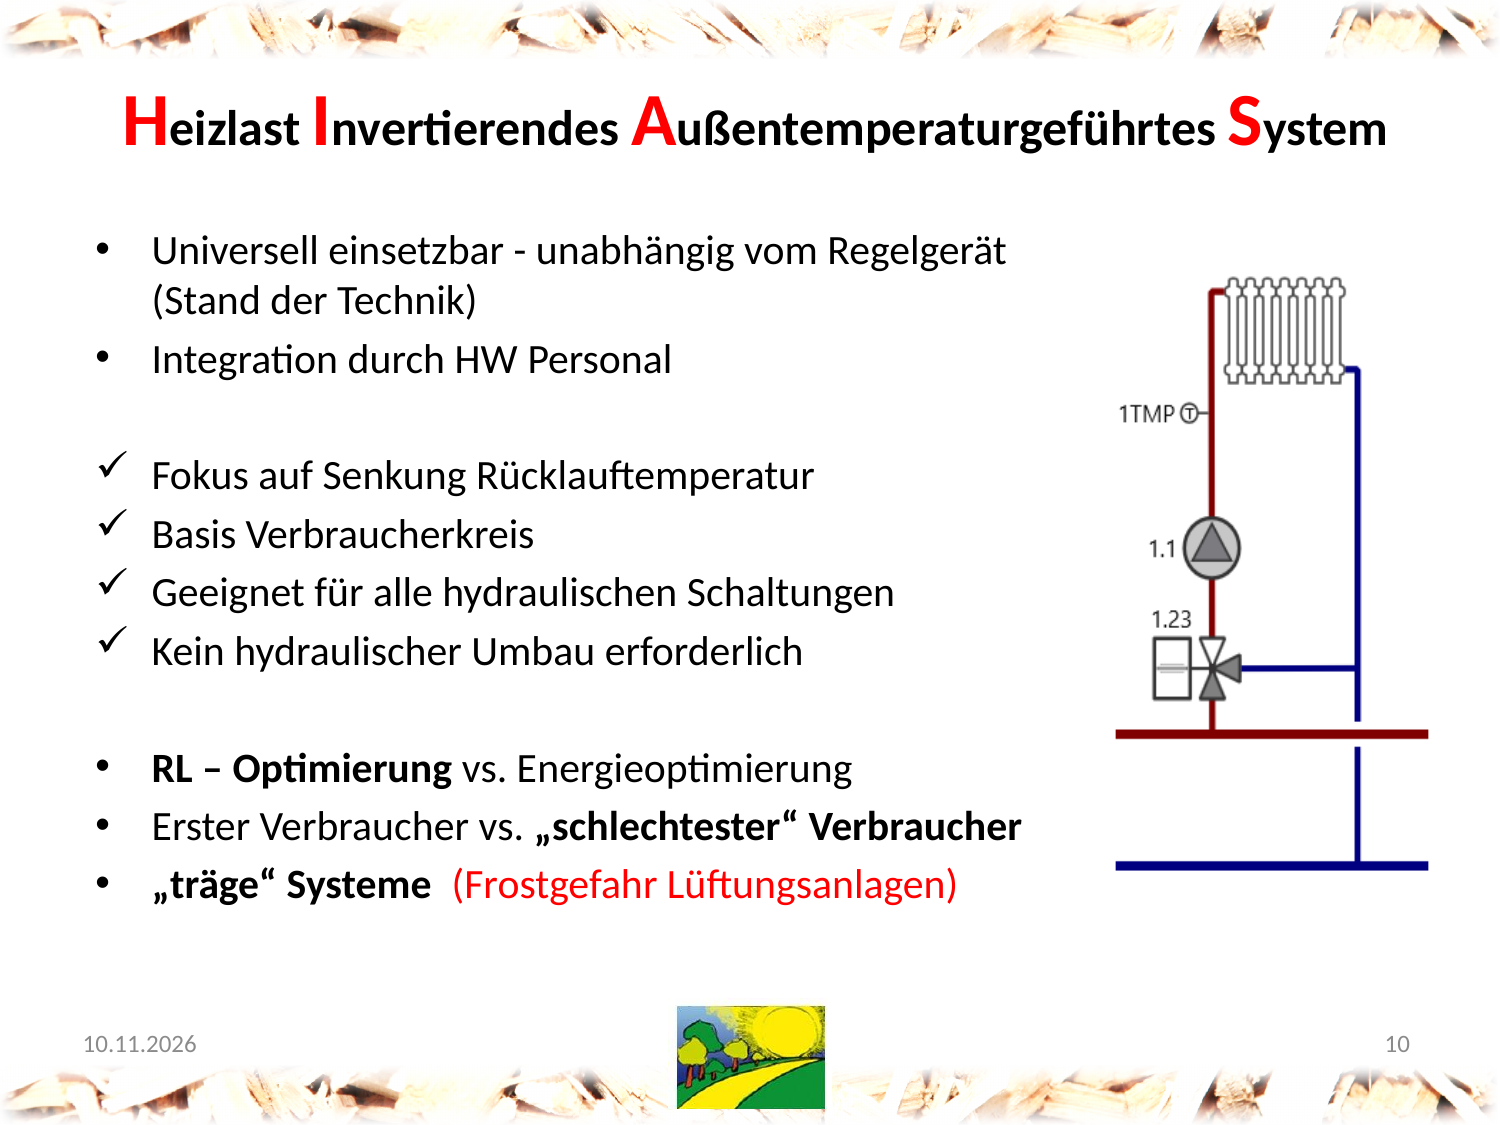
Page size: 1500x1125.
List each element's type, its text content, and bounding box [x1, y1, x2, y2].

picture [1115, 266, 1429, 886]
title Heizlast Invertierendes Außentemperaturgeführtes System [29, 62, 1471, 169]
picture [31, 998, 1466, 1109]
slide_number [67, 1012, 418, 1073]
text_box Universell einsetzbar - unabhängig vom Regelgerät (Stand der Technik) Integration durch HW Personal Fokus auf Senkung Rücklauftemperatur Basis Verbraucherkreis Geeignet für alle hydraulischen Schaltungen Kein hydraulischer Umbau erforderlich RL – Optimierung vs. Energieoptimierung Erster Verbraucher vs. „schlechtester“ Verbraucher „träge“ Systeme (Frostgefahr Lüftungsanlagen) [80, 215, 1129, 976]
slide_number 10 [1074, 1012, 1425, 1073]
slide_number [26, 23, 1476, 36]
